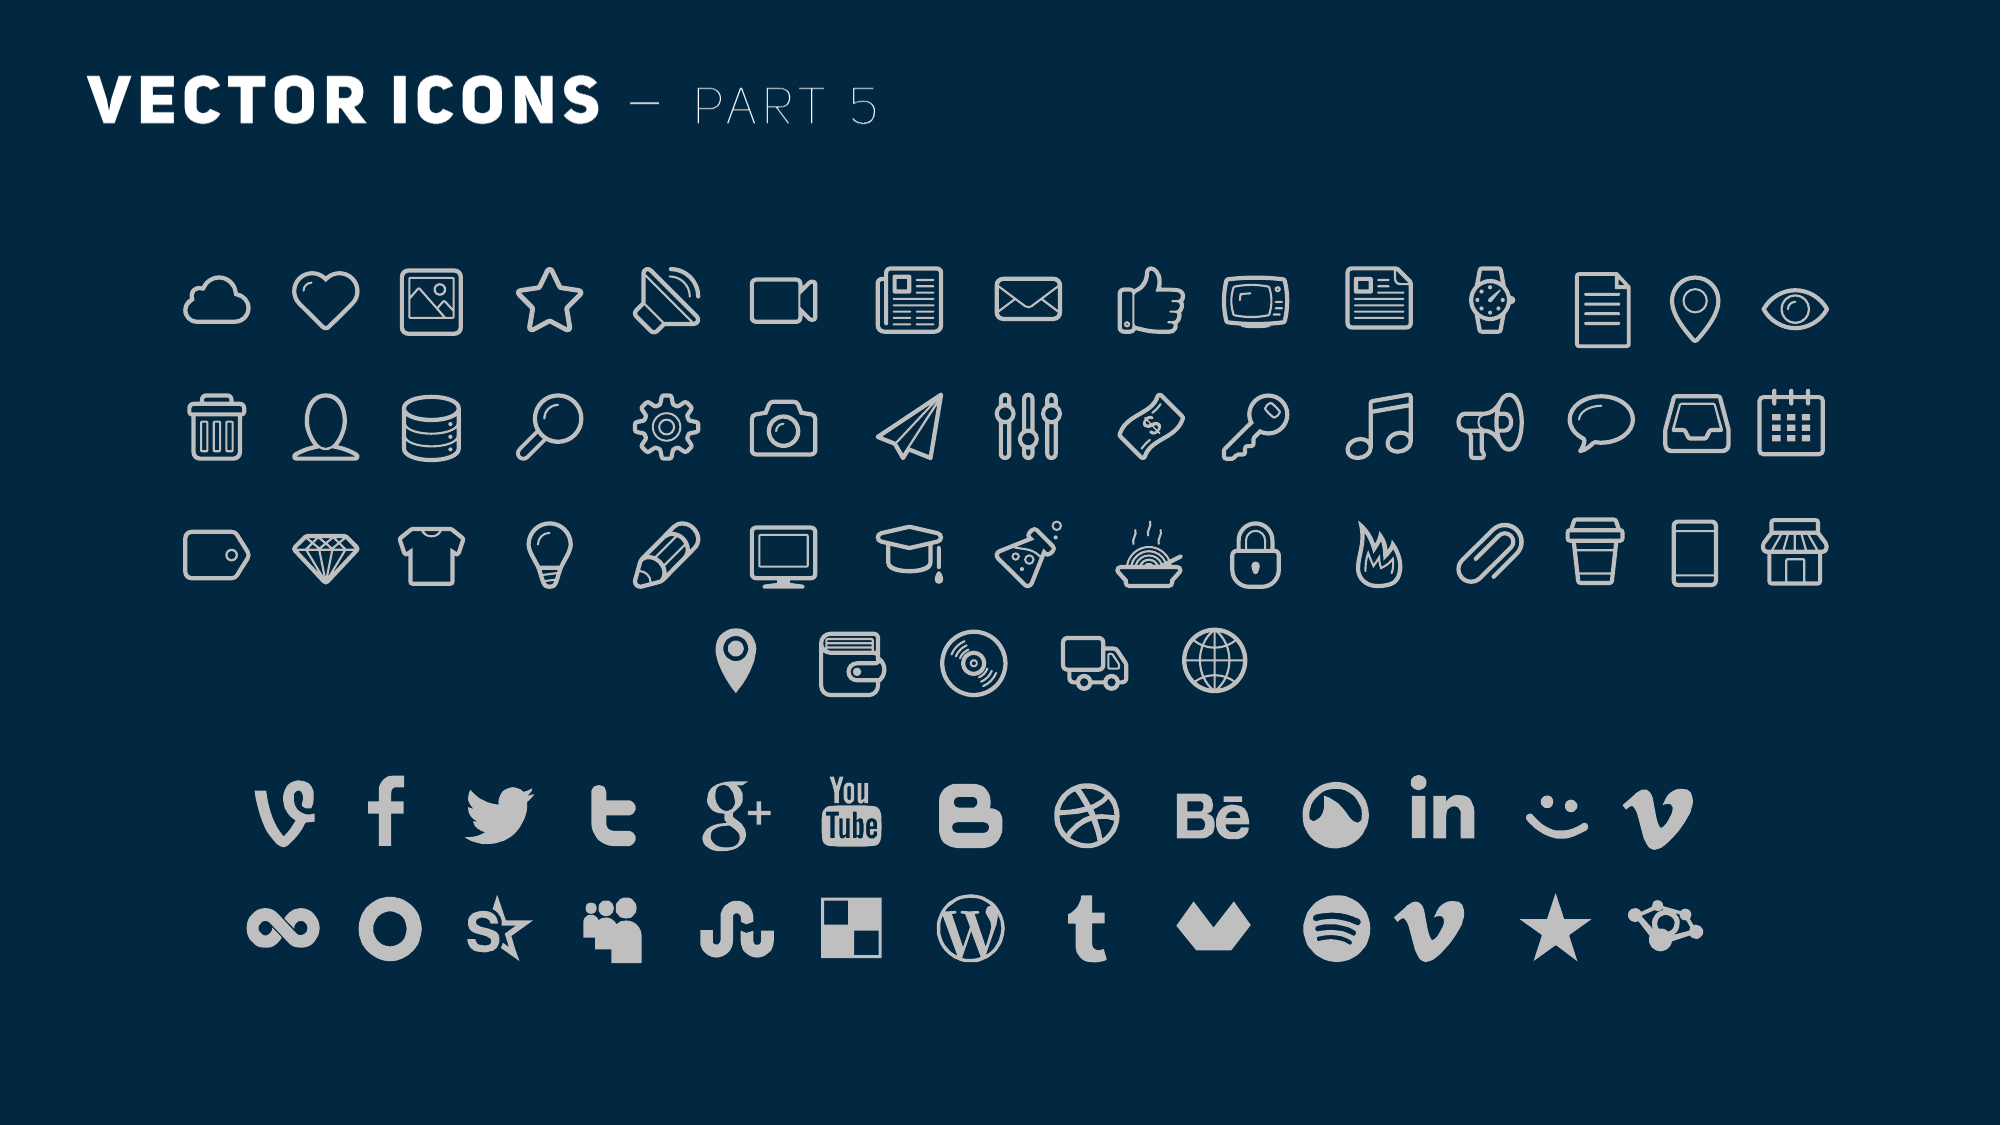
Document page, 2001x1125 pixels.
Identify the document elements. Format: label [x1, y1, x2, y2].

text_box [715, 628, 757, 694]
text_box [1456, 392, 1524, 461]
text_box [1760, 518, 1829, 586]
text_box [292, 393, 360, 461]
text_box [1671, 519, 1719, 588]
text_box [994, 392, 1063, 461]
text_box [1761, 288, 1830, 331]
text_box [401, 394, 461, 463]
text_box [1117, 266, 1186, 334]
text_box [1115, 520, 1183, 589]
text_box [1230, 521, 1281, 589]
text_box [1565, 517, 1625, 586]
text_box [183, 275, 251, 324]
text_box [749, 399, 818, 457]
text_box [397, 526, 466, 586]
text_box [994, 276, 1063, 322]
text_box [516, 266, 584, 333]
text_box [1574, 272, 1631, 349]
text_box [1663, 394, 1731, 454]
text_box [632, 393, 701, 461]
picture [0, 1, 2000, 180]
text_box [875, 266, 944, 334]
text_box [515, 393, 584, 461]
text_box [1757, 388, 1825, 457]
text_box [1355, 520, 1403, 589]
text_box [246, 774, 1704, 964]
text_box [632, 521, 701, 589]
text_box [1345, 266, 1413, 330]
text_box [1060, 635, 1129, 691]
text_box [1469, 266, 1516, 334]
text_box [994, 520, 1063, 589]
text_box [749, 277, 818, 324]
text_box [1182, 627, 1248, 694]
text_box [1221, 393, 1290, 461]
text_box [940, 629, 1008, 698]
text_box [292, 271, 360, 331]
text_box [1456, 522, 1524, 584]
text_box [819, 631, 887, 698]
text_box [183, 529, 251, 581]
text_box [1221, 275, 1290, 329]
text_box [399, 268, 463, 336]
text_box [187, 393, 247, 461]
text_box [1669, 275, 1721, 344]
text_box [749, 525, 818, 589]
text_box [292, 533, 360, 585]
text_box [875, 392, 944, 461]
text_box [875, 524, 944, 584]
text_box [1567, 394, 1636, 454]
text_box [1117, 392, 1186, 461]
text_box [632, 266, 701, 335]
text_box [1345, 392, 1413, 461]
text_box [526, 521, 573, 589]
